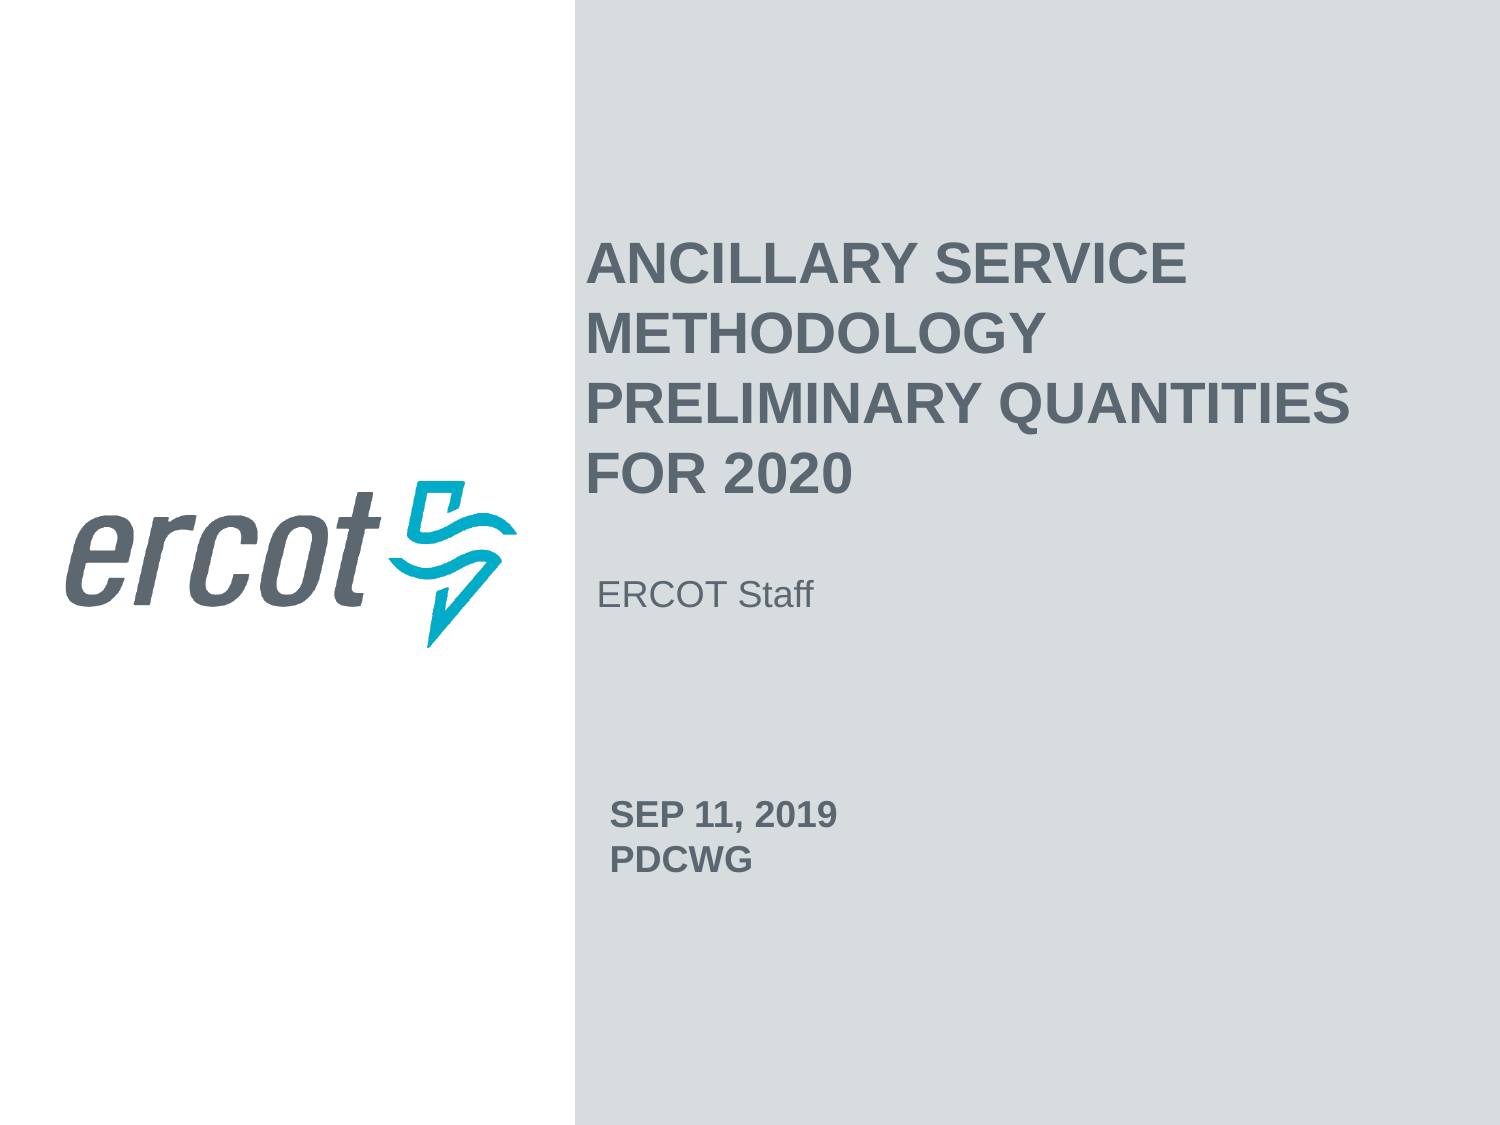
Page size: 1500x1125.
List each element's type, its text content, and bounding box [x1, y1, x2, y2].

picture [56, 471, 525, 654]
list Sep 11, 2019 PDCWG [594, 782, 1328, 890]
list ERCOT Staff [581, 562, 1315, 714]
list Ancillary Service Methodology Preliminary Quantities for 2020 [570, 217, 1500, 596]
